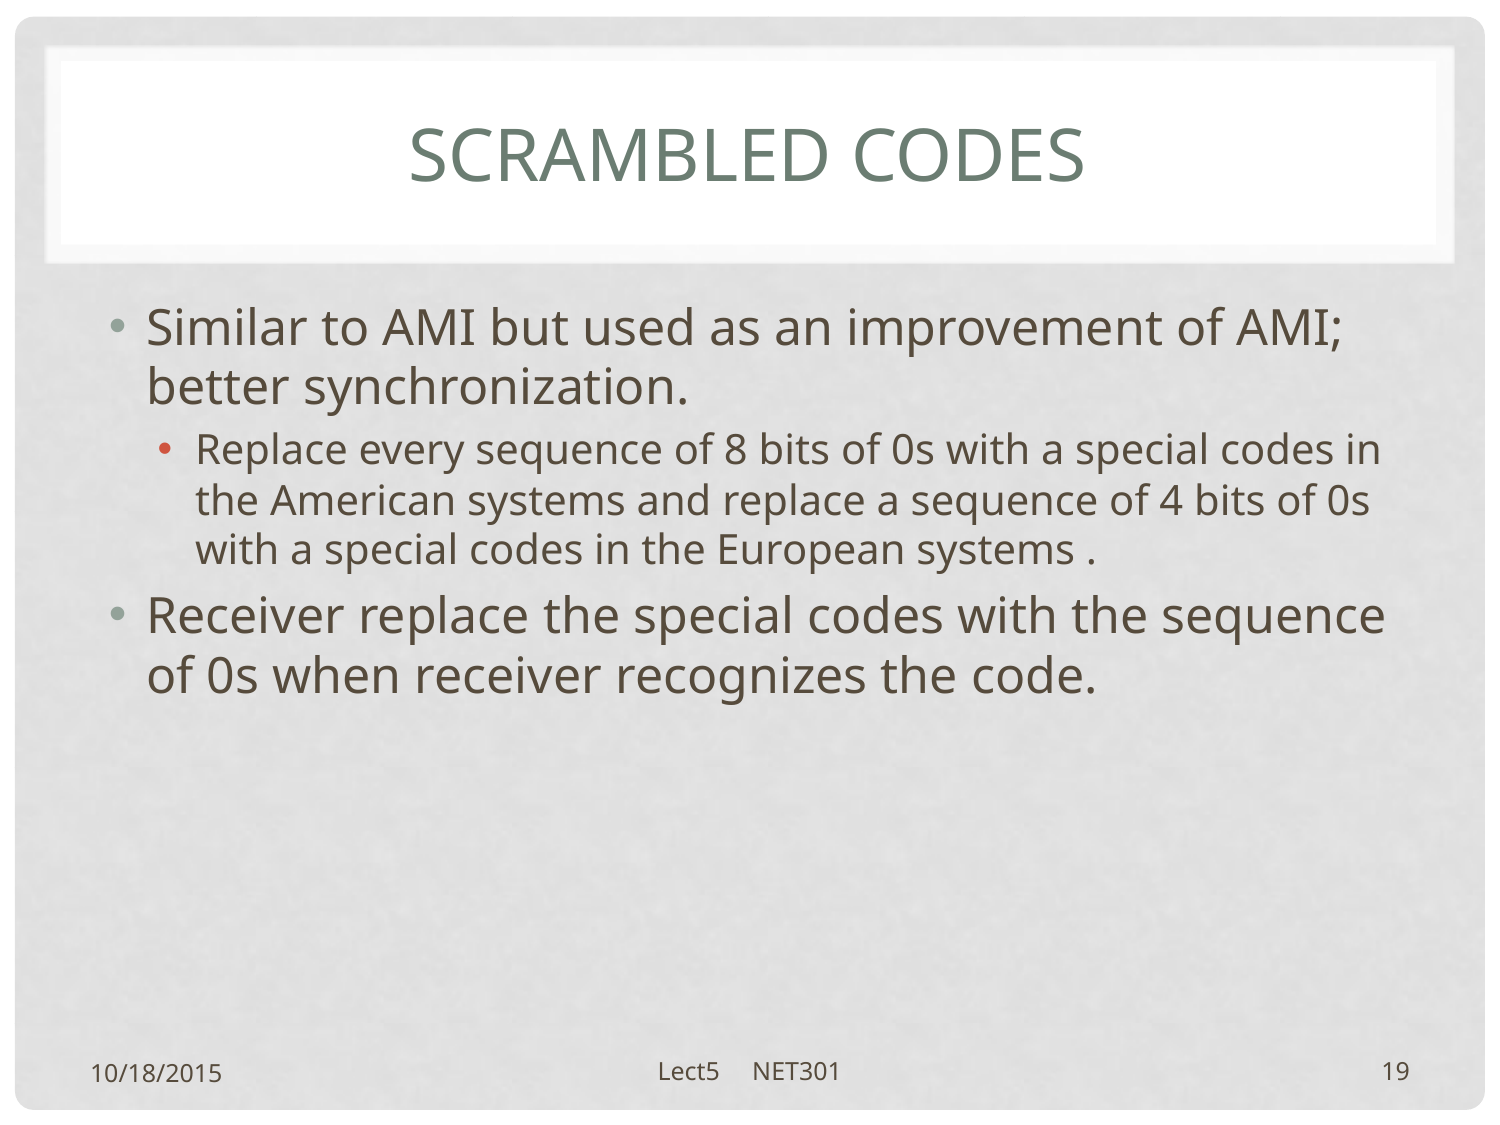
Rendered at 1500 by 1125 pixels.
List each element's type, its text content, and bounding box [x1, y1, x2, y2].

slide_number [75, 1042, 425, 1103]
title Scrambled codes [69, 66, 1425, 238]
list Similar to AMI but used as an improvement of AMI; better synchronization. Replace every sequence of 8 bits of 0s with a special codes in the American systems and replace a sequence of 4 bits of 0s with a special codes in the European systems . Receiver replace the special codes with the sequence of 0s when receiver recognizes the code. [75, 287, 1425, 1005]
footer Lect5 NET301 [512, 1042, 988, 1103]
slide_number 19 [1074, 1042, 1425, 1103]
